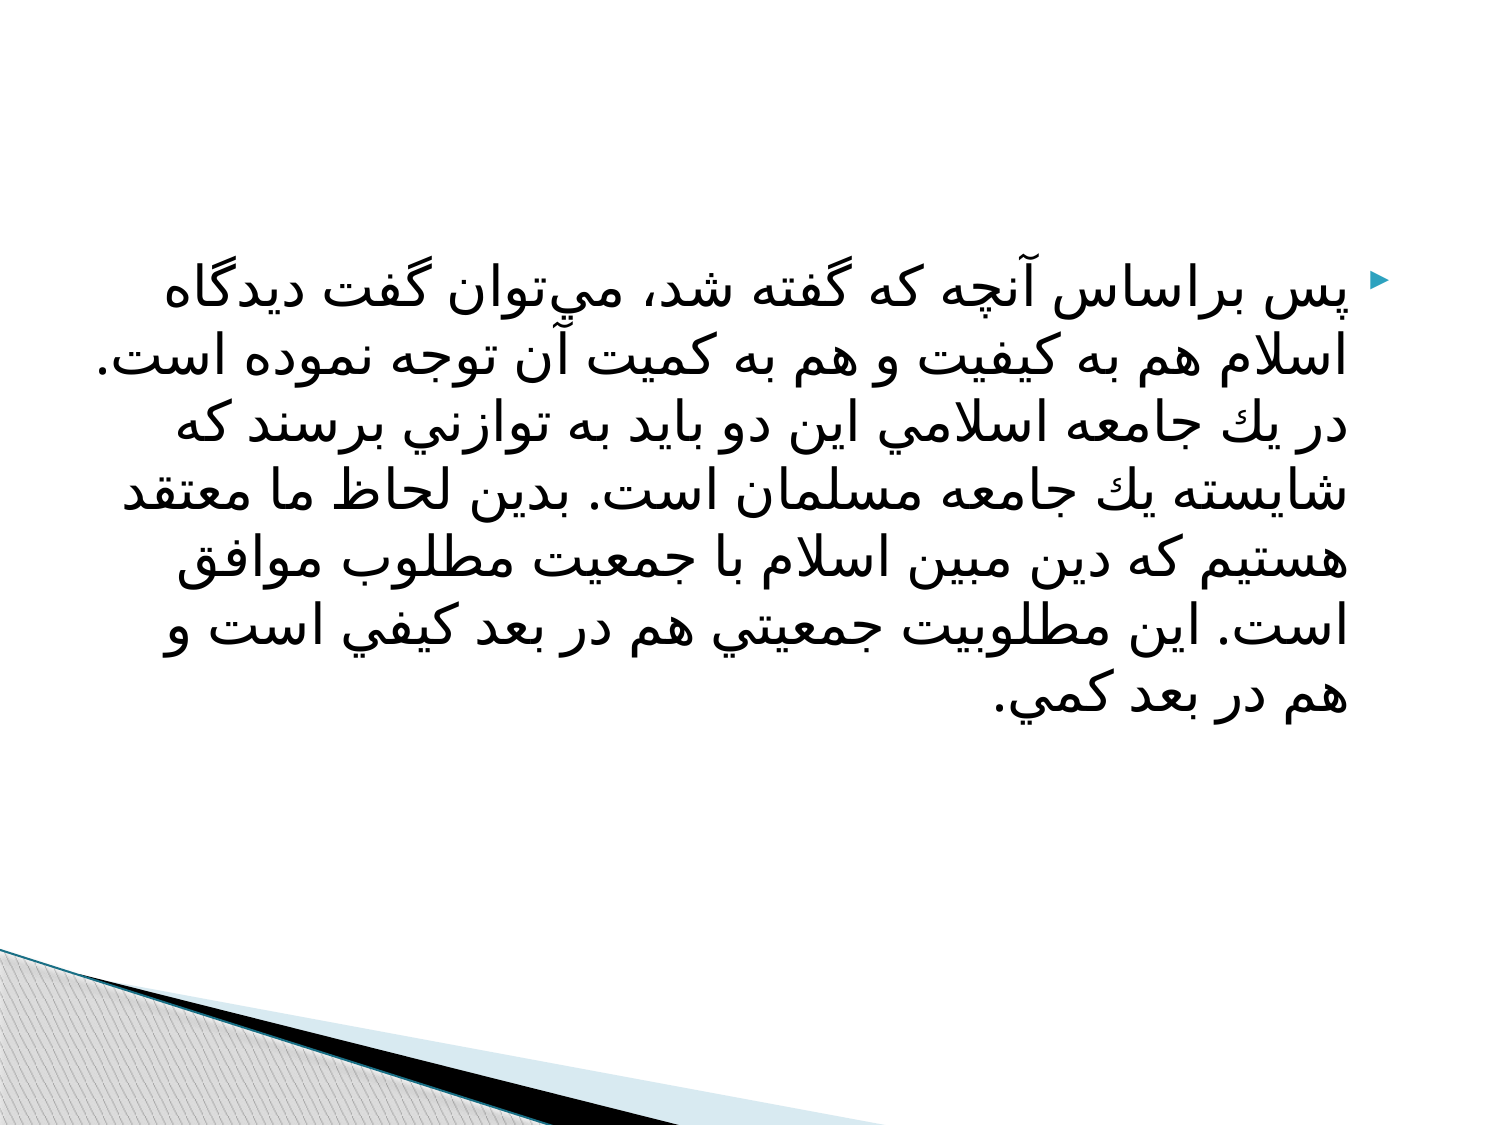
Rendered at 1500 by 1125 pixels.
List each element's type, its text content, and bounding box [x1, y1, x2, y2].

list پس براساس آنچه كه گفته شد، مي‌توان گفت ديدگاه اسلام هم به كيفيت و هم به كميت آن توجه نموده است. در يك جامعه اسلامي اين دو بايد به توازني برسند كه شايسته يك جامعه مسلمان است. بدين لحاظ ما معتقد هستيم كه دين مبين اسلام با جمعيت مطلوب موافق است. اين مطلوبيت جمعيتي هم در بعد كيفي است و هم در بعد كمي. [75, 243, 1425, 986]
